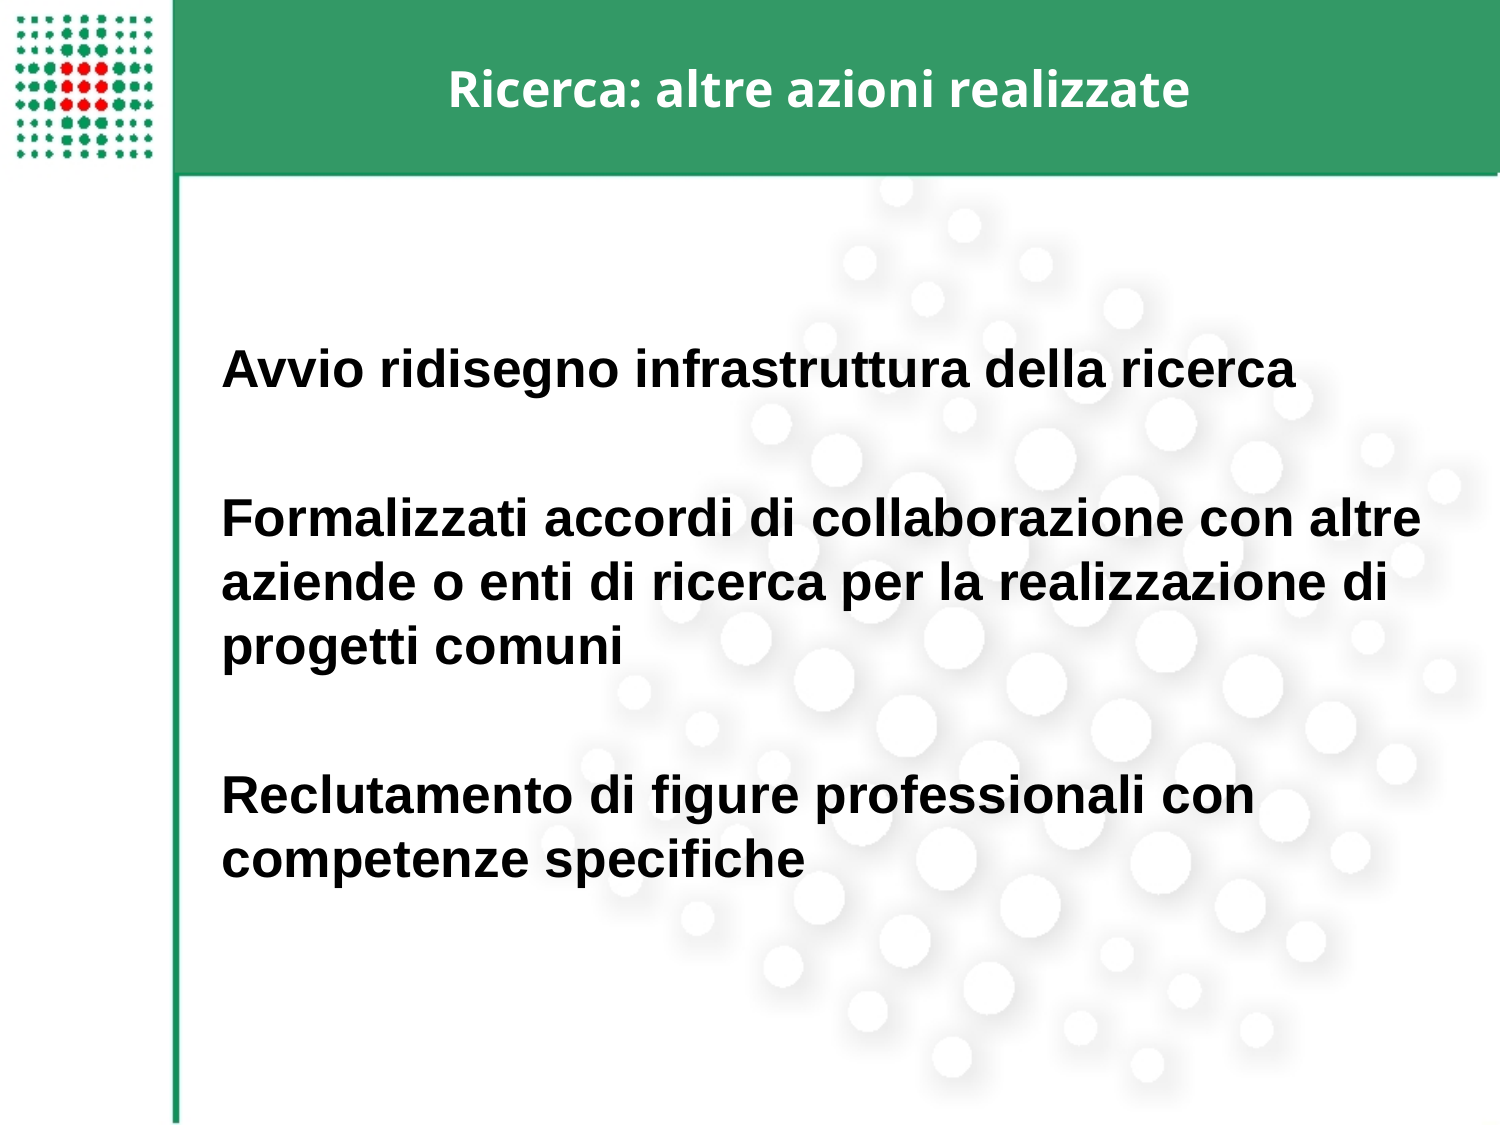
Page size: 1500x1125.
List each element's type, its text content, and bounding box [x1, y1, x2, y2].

text_box Ricerca: altre azioni realizzate [242, 66, 1397, 110]
list Avvio ridisegno infrastruttura della ricerca Formalizzati accordi di collaborazione con altre aziende o enti di ricerca per la realizzazione di progetti comuni Reclutamento di figure professionali con competenze specifiche [206, 326, 1500, 901]
picture [0, 0, 1500, 1125]
